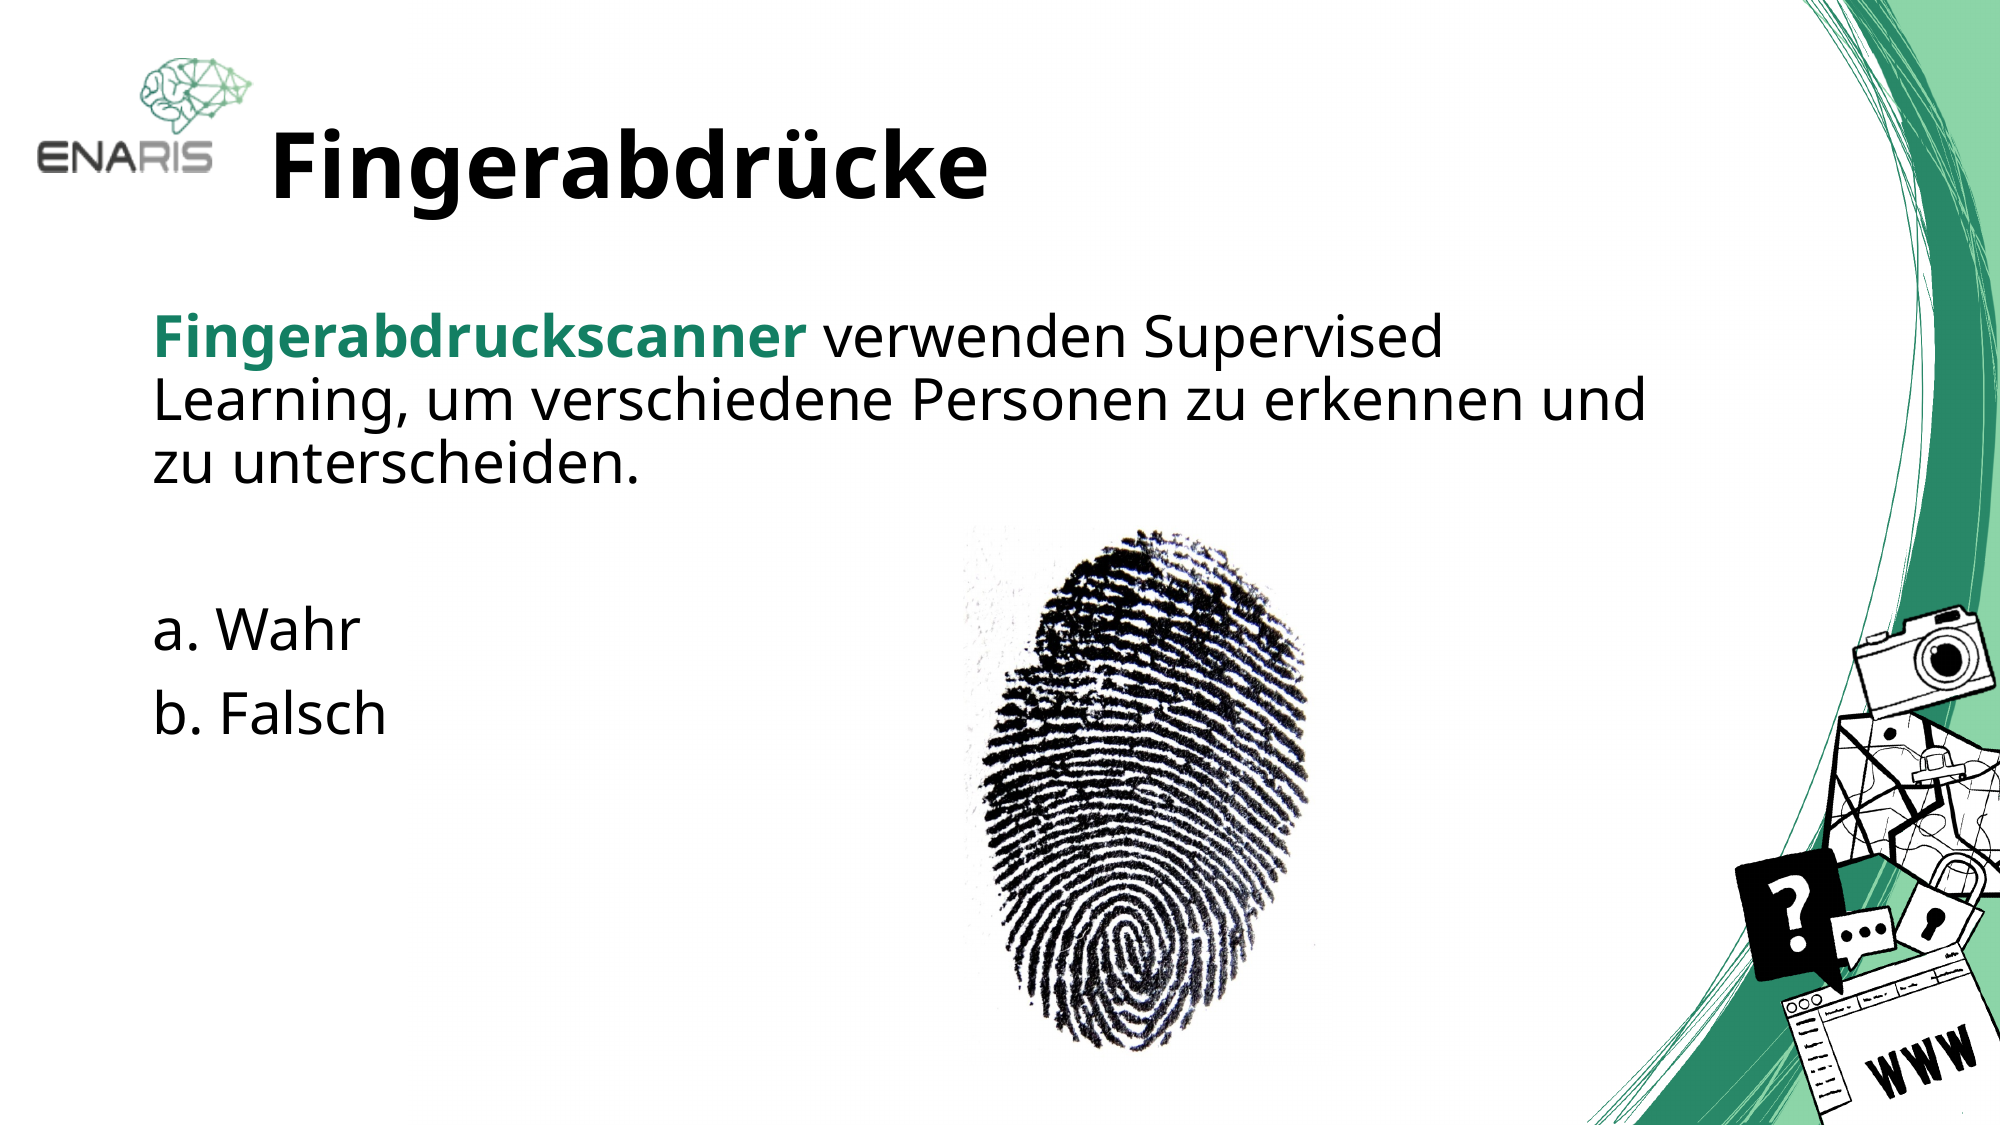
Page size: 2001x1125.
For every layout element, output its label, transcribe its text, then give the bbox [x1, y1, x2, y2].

list Fingerabdruckscanner verwenden Supervised Learning, um verschiedene Personen zu erkennen und zu unterscheiden. a. Wahr b. Falsch [137, 299, 1728, 1014]
picture [408, 0, 2000, 1125]
picture [37, 58, 254, 173]
title Fingerabdrücke [253, 59, 1863, 278]
